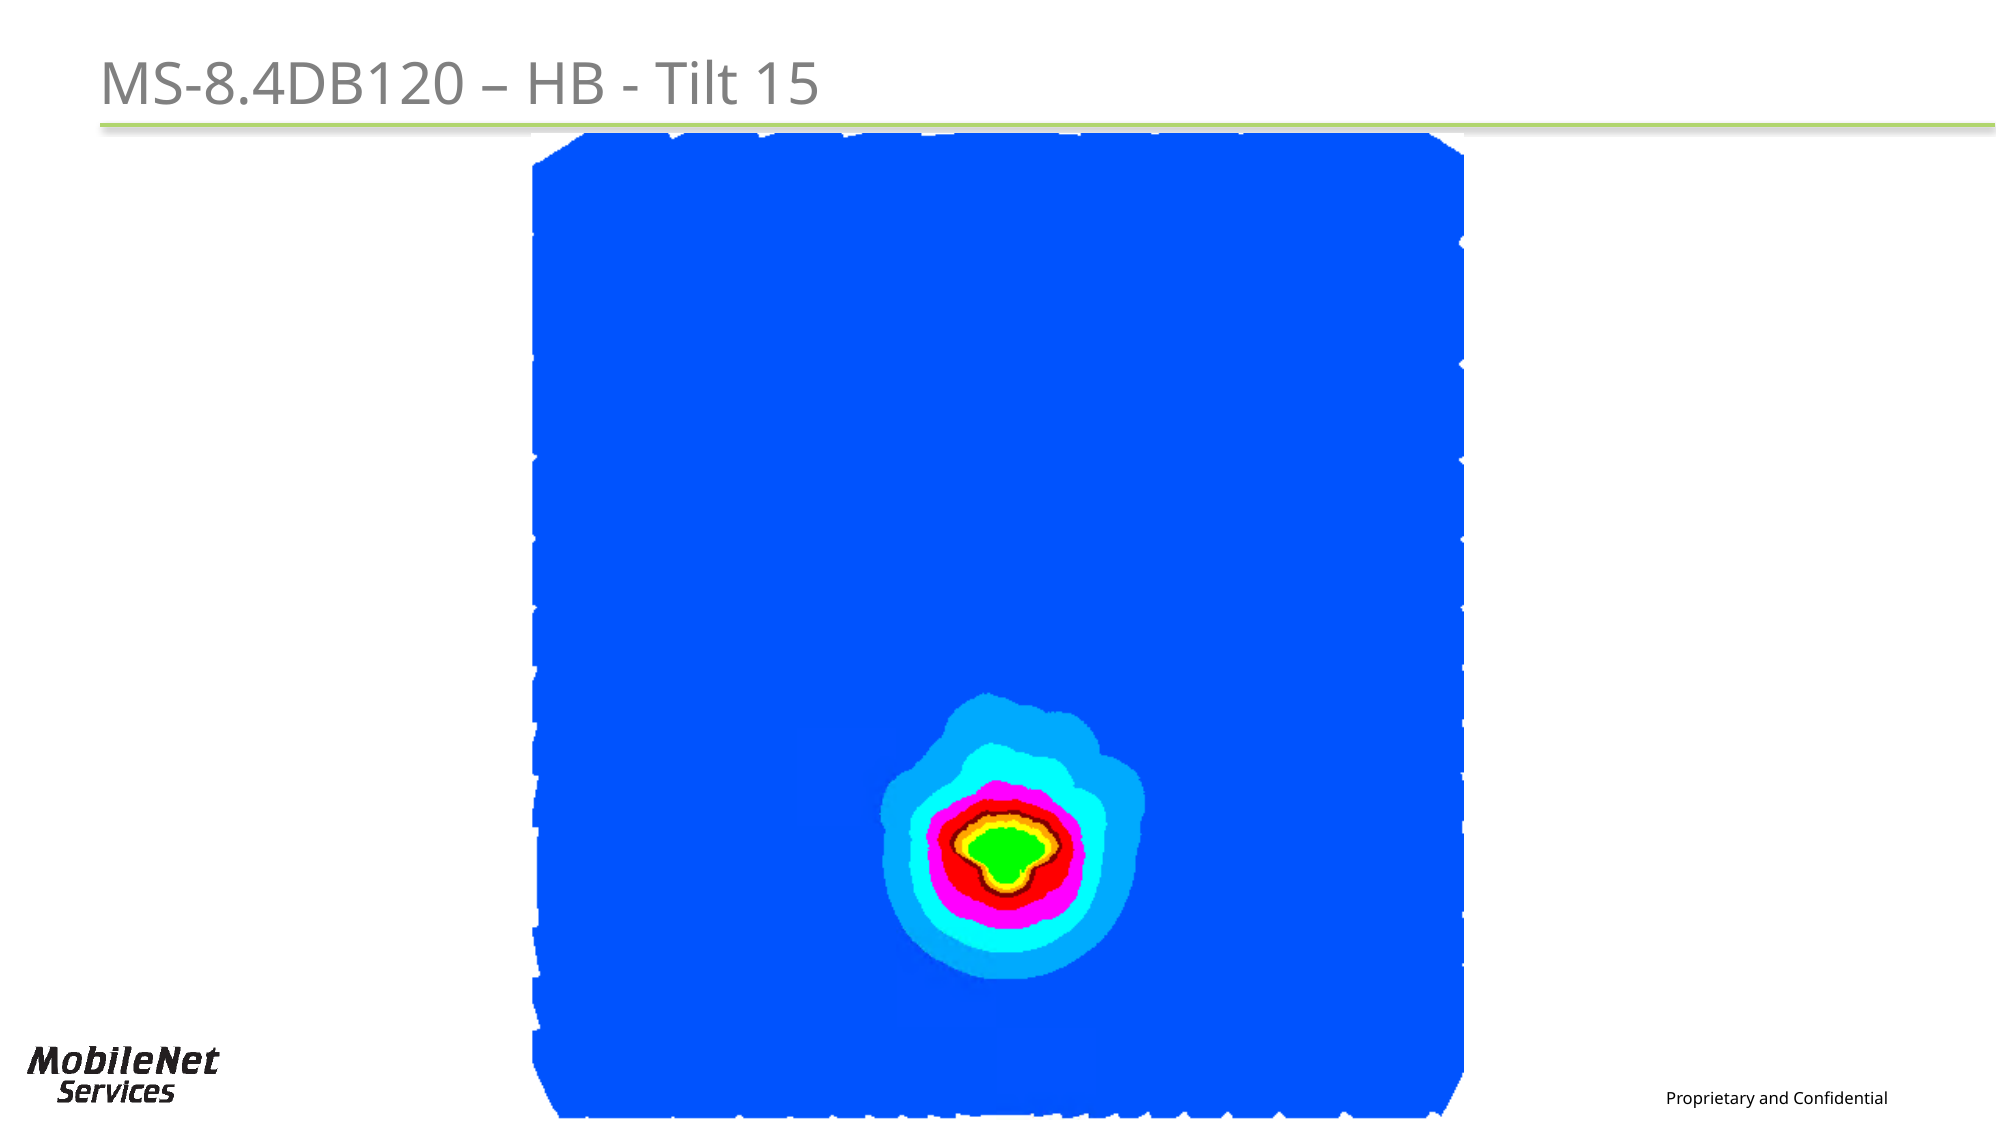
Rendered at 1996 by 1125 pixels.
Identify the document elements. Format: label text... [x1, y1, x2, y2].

picture [19, 1037, 226, 1113]
title MS-8.4DB120 – HB - Tilt 15 [85, 0, 1881, 175]
picture [530, 133, 1465, 1120]
